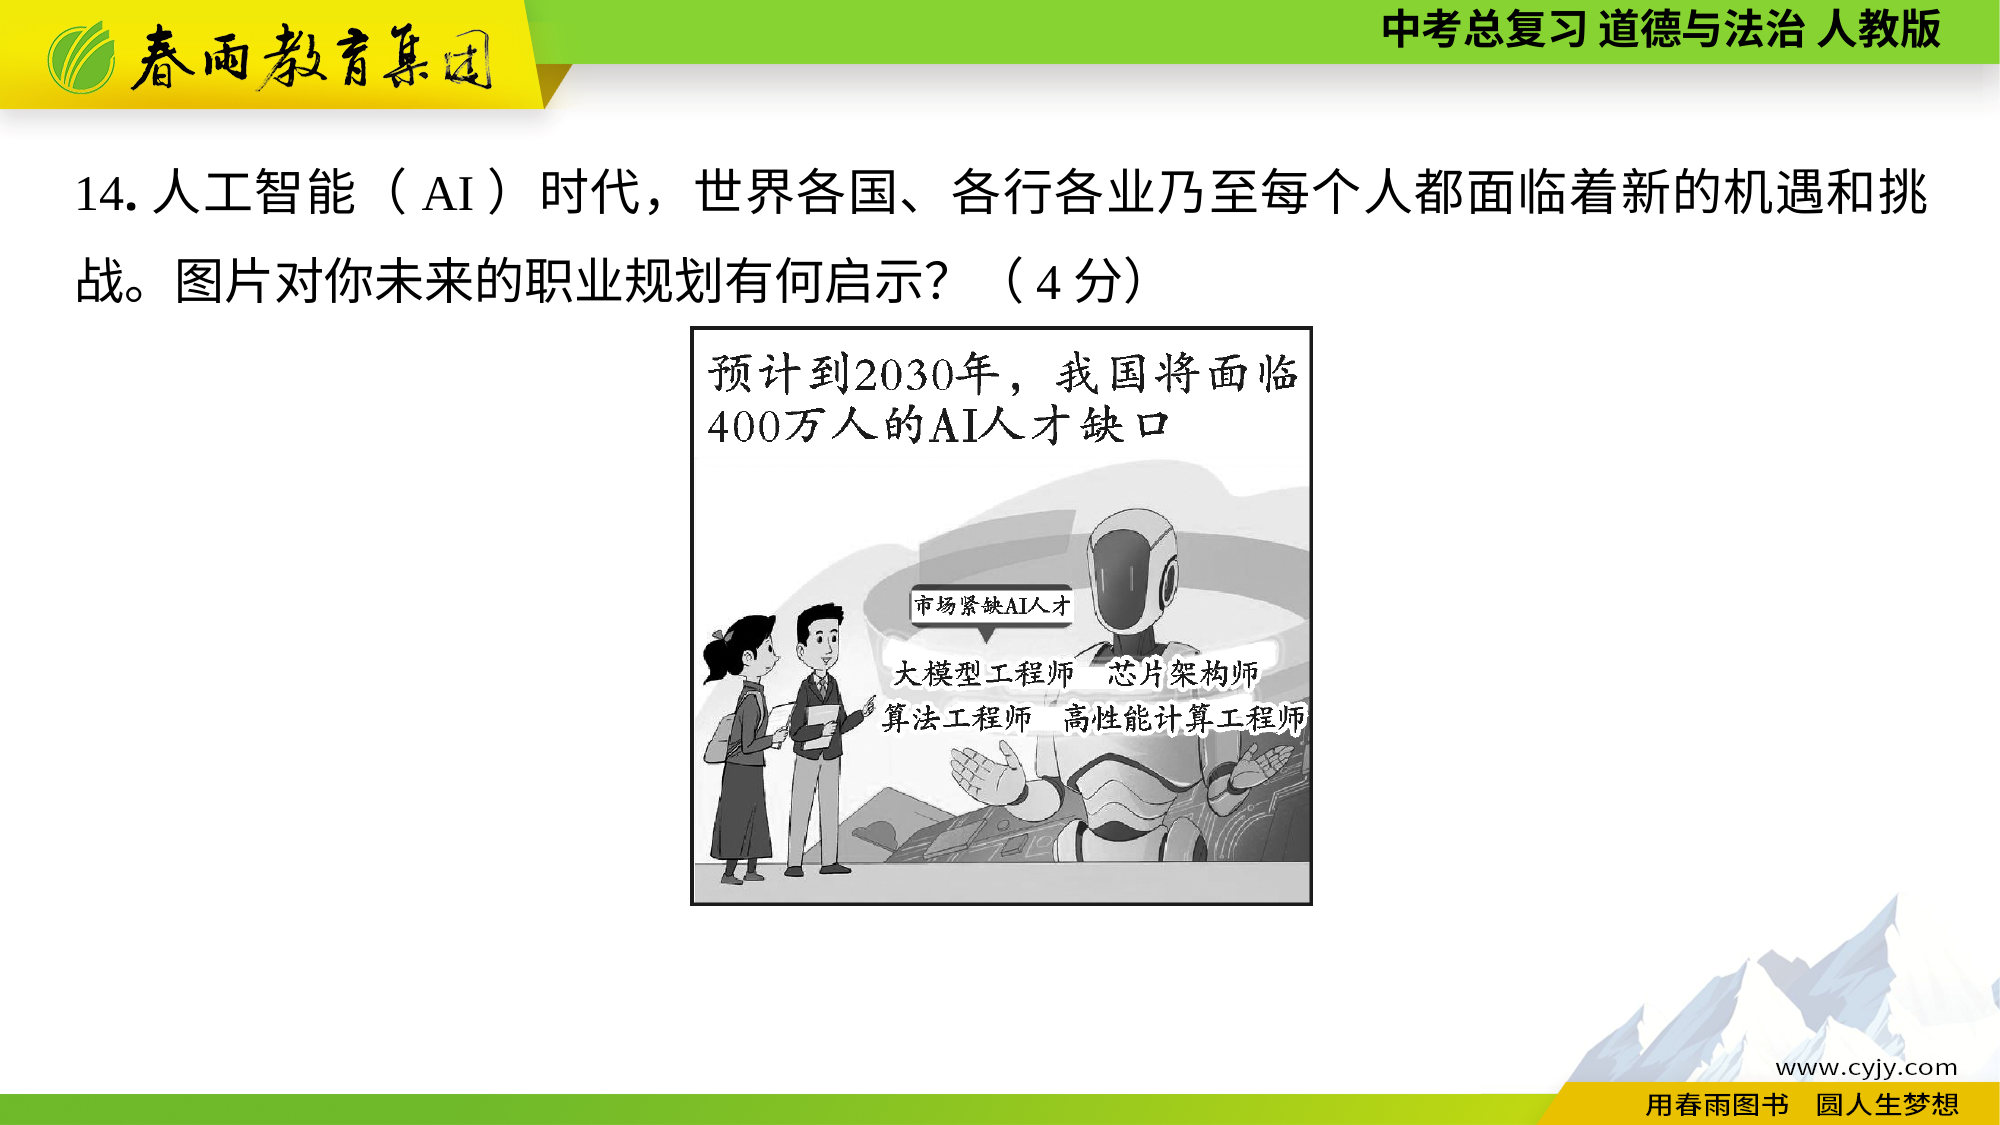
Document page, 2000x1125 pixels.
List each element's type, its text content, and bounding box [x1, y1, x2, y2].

list 14.人工智能（AI）时代，世界各国、各行各业乃至每个人都面临着新的机遇和挑战。图片对你未来的职业规划有何启示？（4分） [59, 122, 1944, 308]
picture [0, 0, 2000, 1125]
